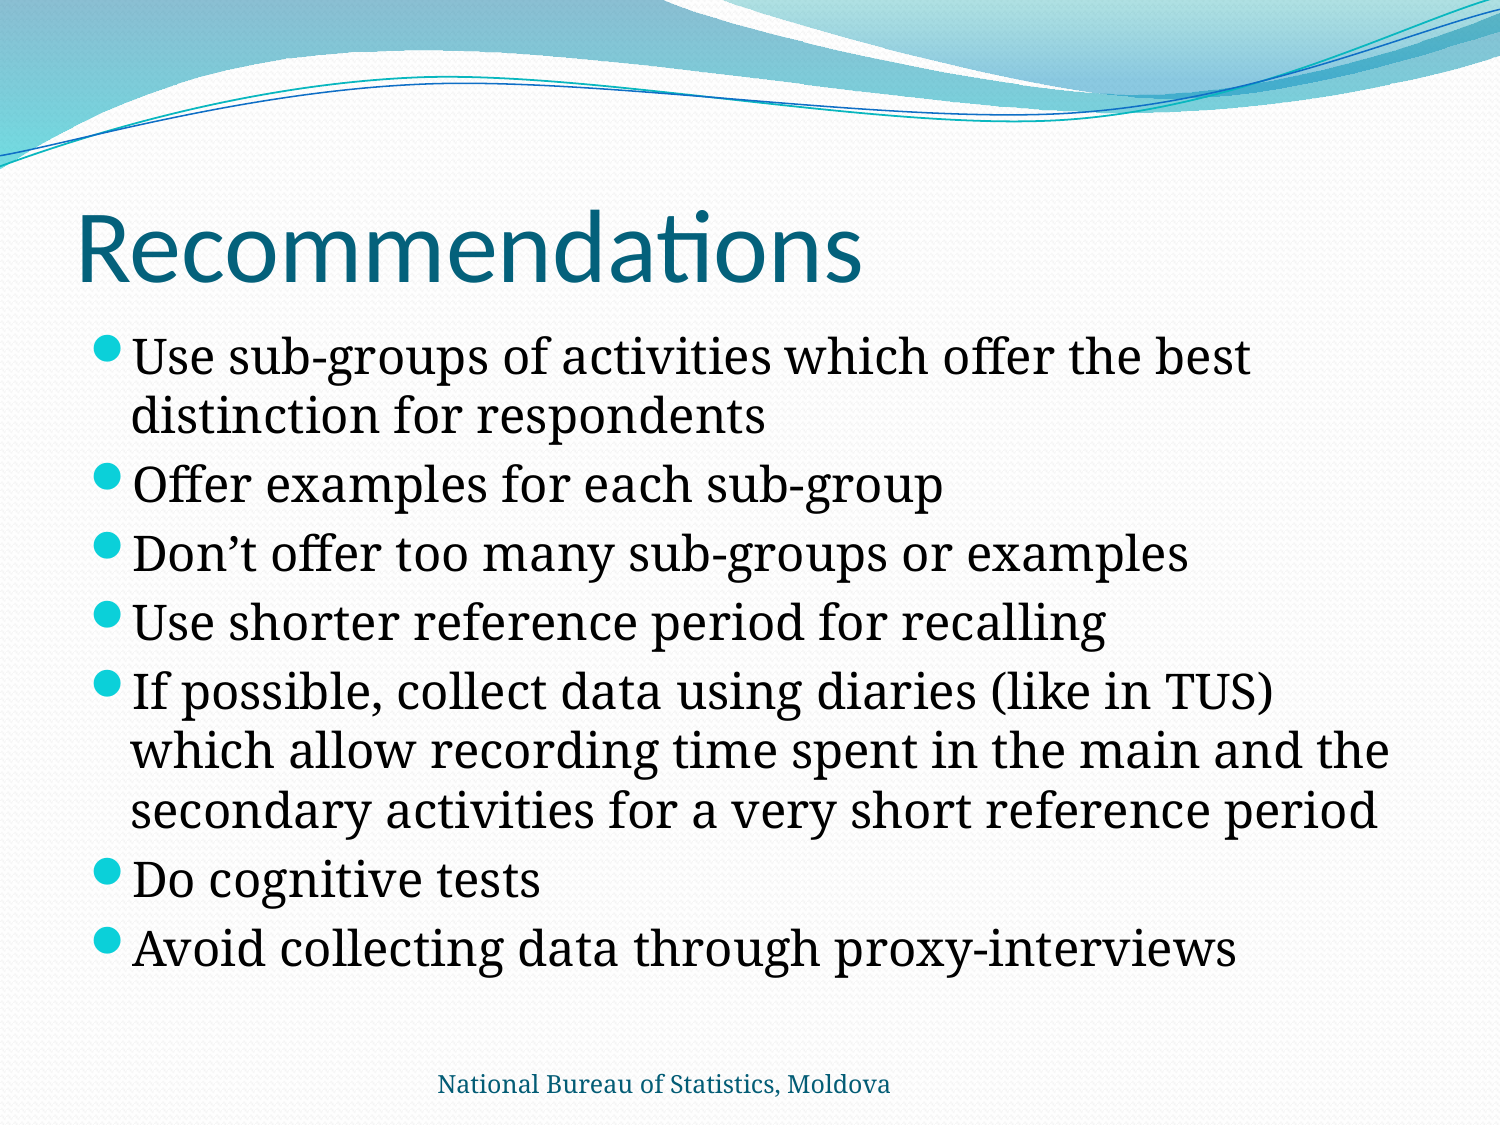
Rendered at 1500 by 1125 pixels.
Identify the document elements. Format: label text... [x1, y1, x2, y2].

list Use sub-groups of activities which offer the best distinction for respondents Offer examples for each sub-group Don’t offer too many sub-groups or examples Use shorter reference period for recalling If possible, collect data using diaries (like in TUS) which allow recording time spent in the main and the secondary activities for a very short reference period Do cognitive tests Avoid collecting data through proxy-interviews [75, 317, 1425, 1038]
footer National Bureau of Statistics, Moldova [437, 1042, 988, 1103]
title Recommendations [75, 115, 1425, 303]
